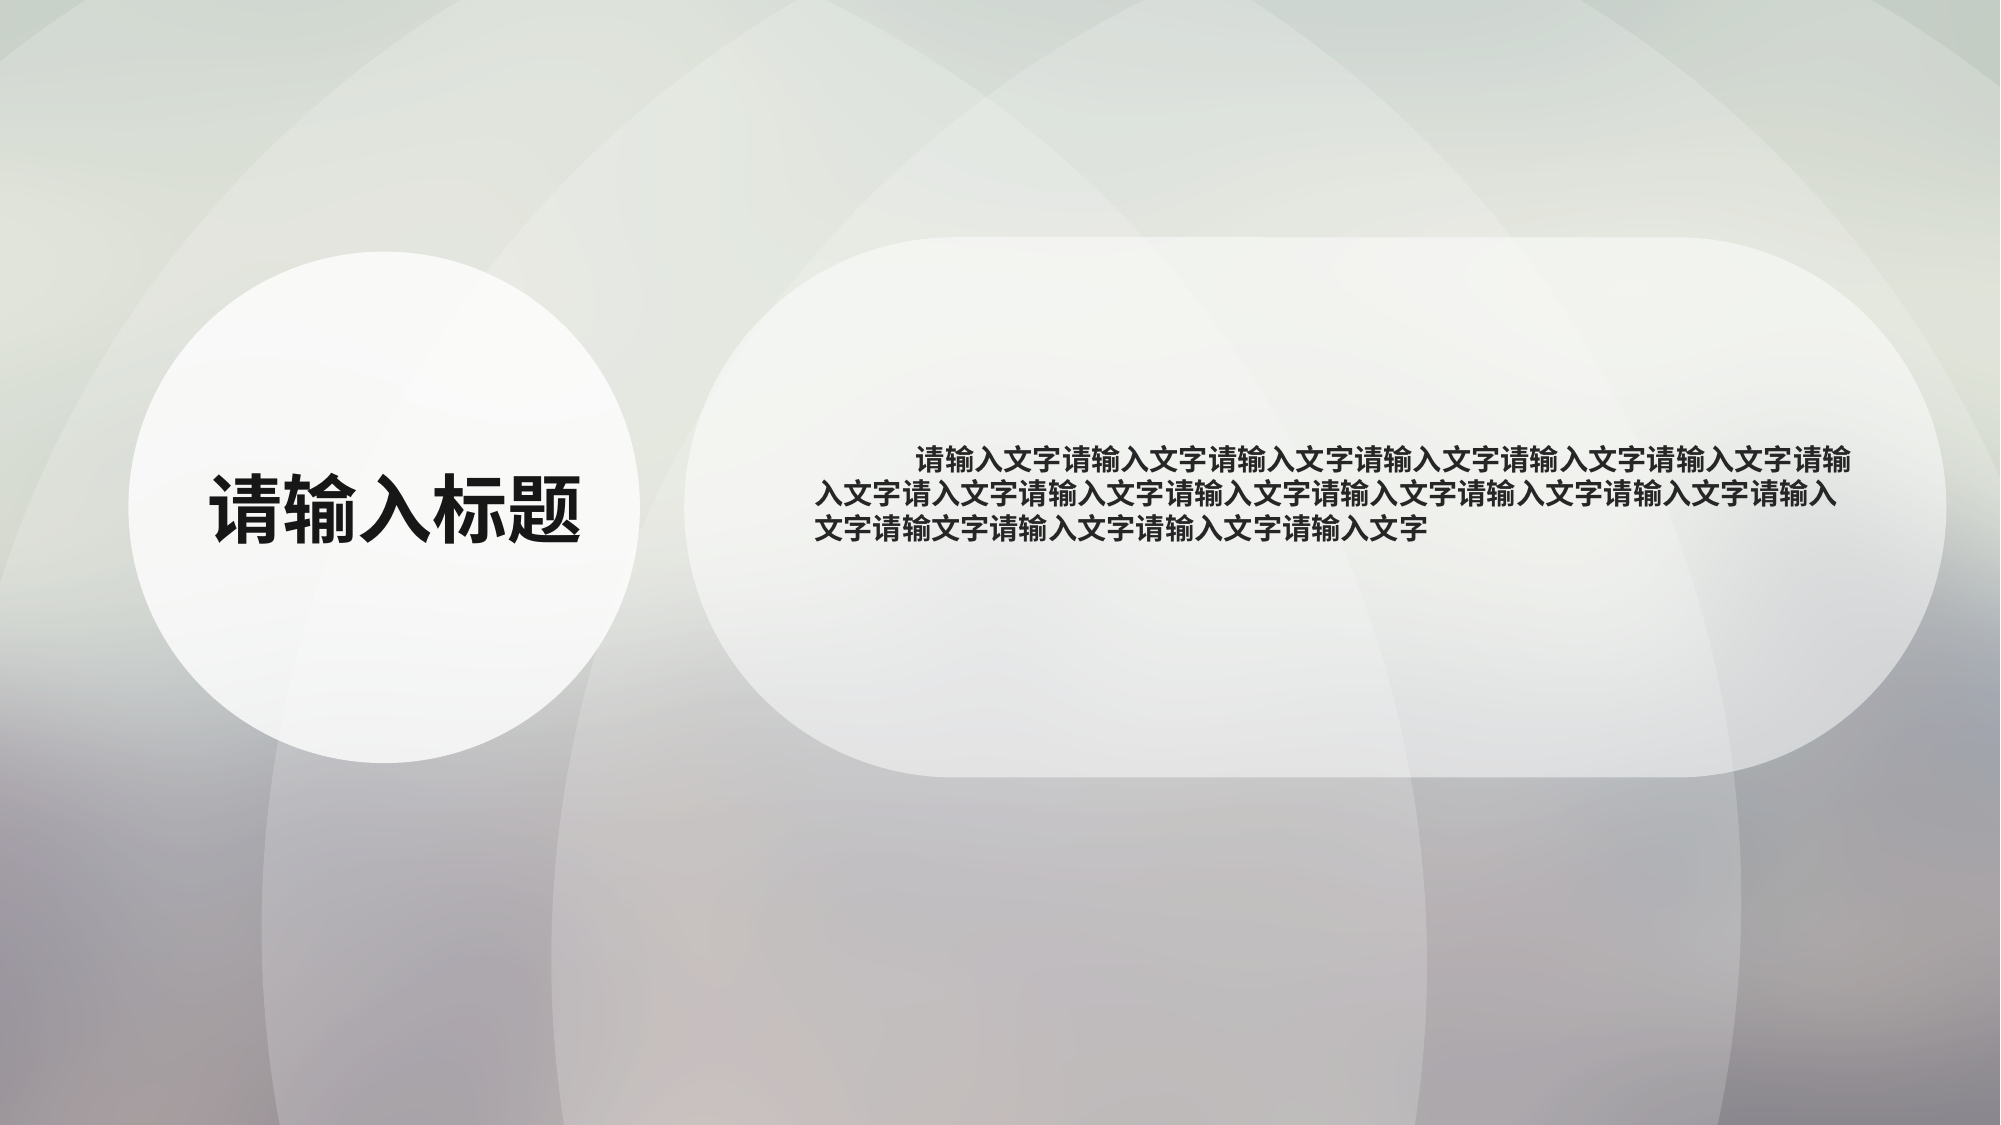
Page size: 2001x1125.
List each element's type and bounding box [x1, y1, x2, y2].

text_box [0, 0, 2000, 1125]
